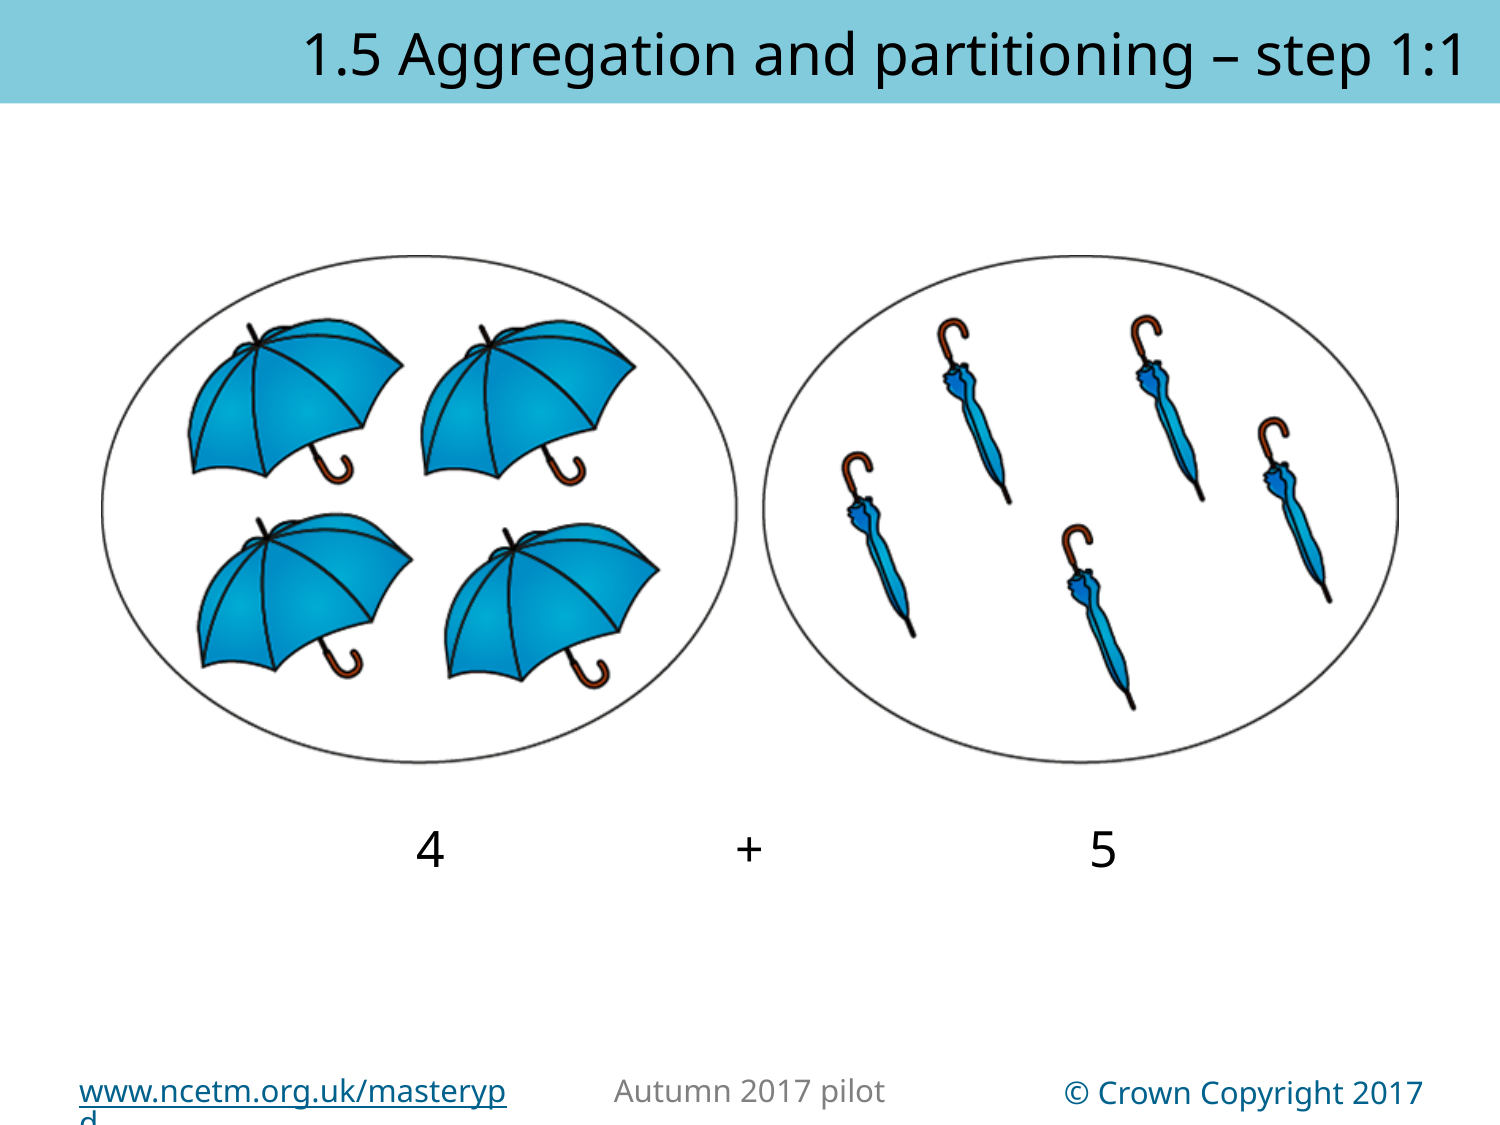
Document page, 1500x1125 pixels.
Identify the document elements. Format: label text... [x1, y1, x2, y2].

text_box + [690, 809, 809, 885]
text_box 4 [371, 809, 490, 885]
text_box 5 [1045, 809, 1164, 885]
picture [101, 255, 1399, 783]
list 1.5 Aggregation and partitioning – step 1:1 [0, 0, 1500, 104]
